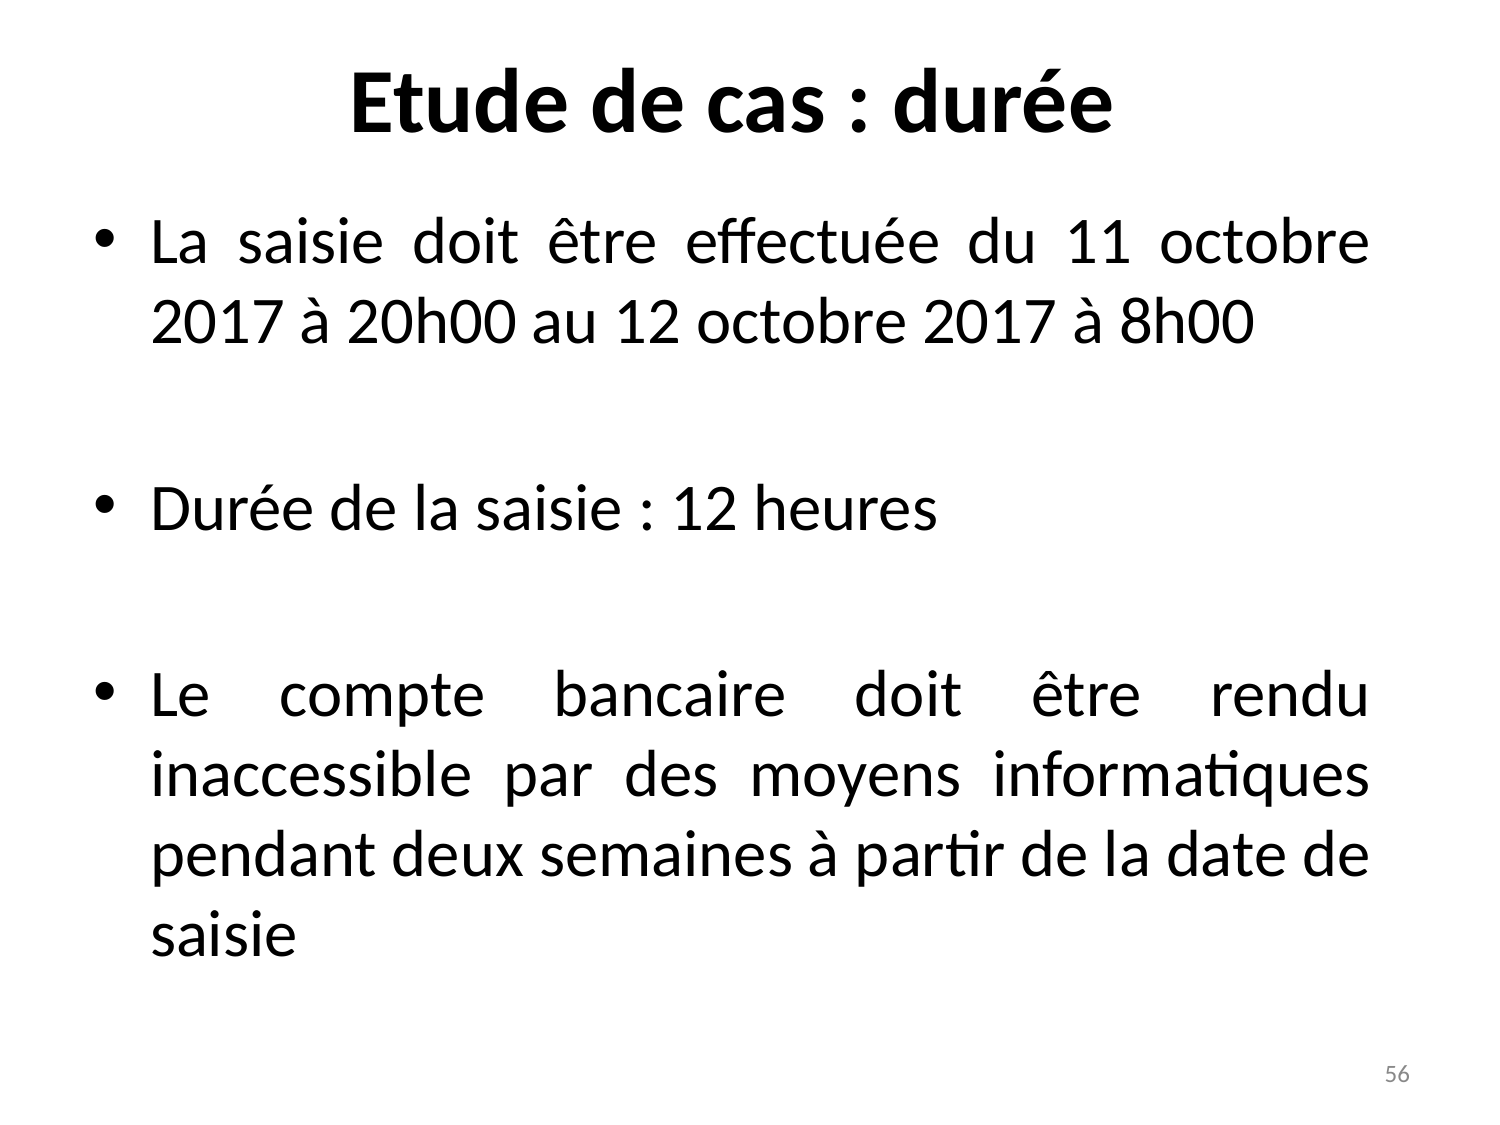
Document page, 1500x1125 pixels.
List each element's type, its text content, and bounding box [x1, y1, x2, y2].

title Etude de cas : durée [57, 2, 1408, 190]
slide_number 56 [1074, 1042, 1425, 1103]
text_box La saisie doit être effectuée du 11 octobre 2017 à 20h00 au 12 octobre 2017 à 8h00 Durée de la saisie : 12 heures Le compte bancaire doit être rendu inaccessible par des moyens informatiques pendant deux semaines à partir de la date de saisie [78, 189, 1387, 961]
